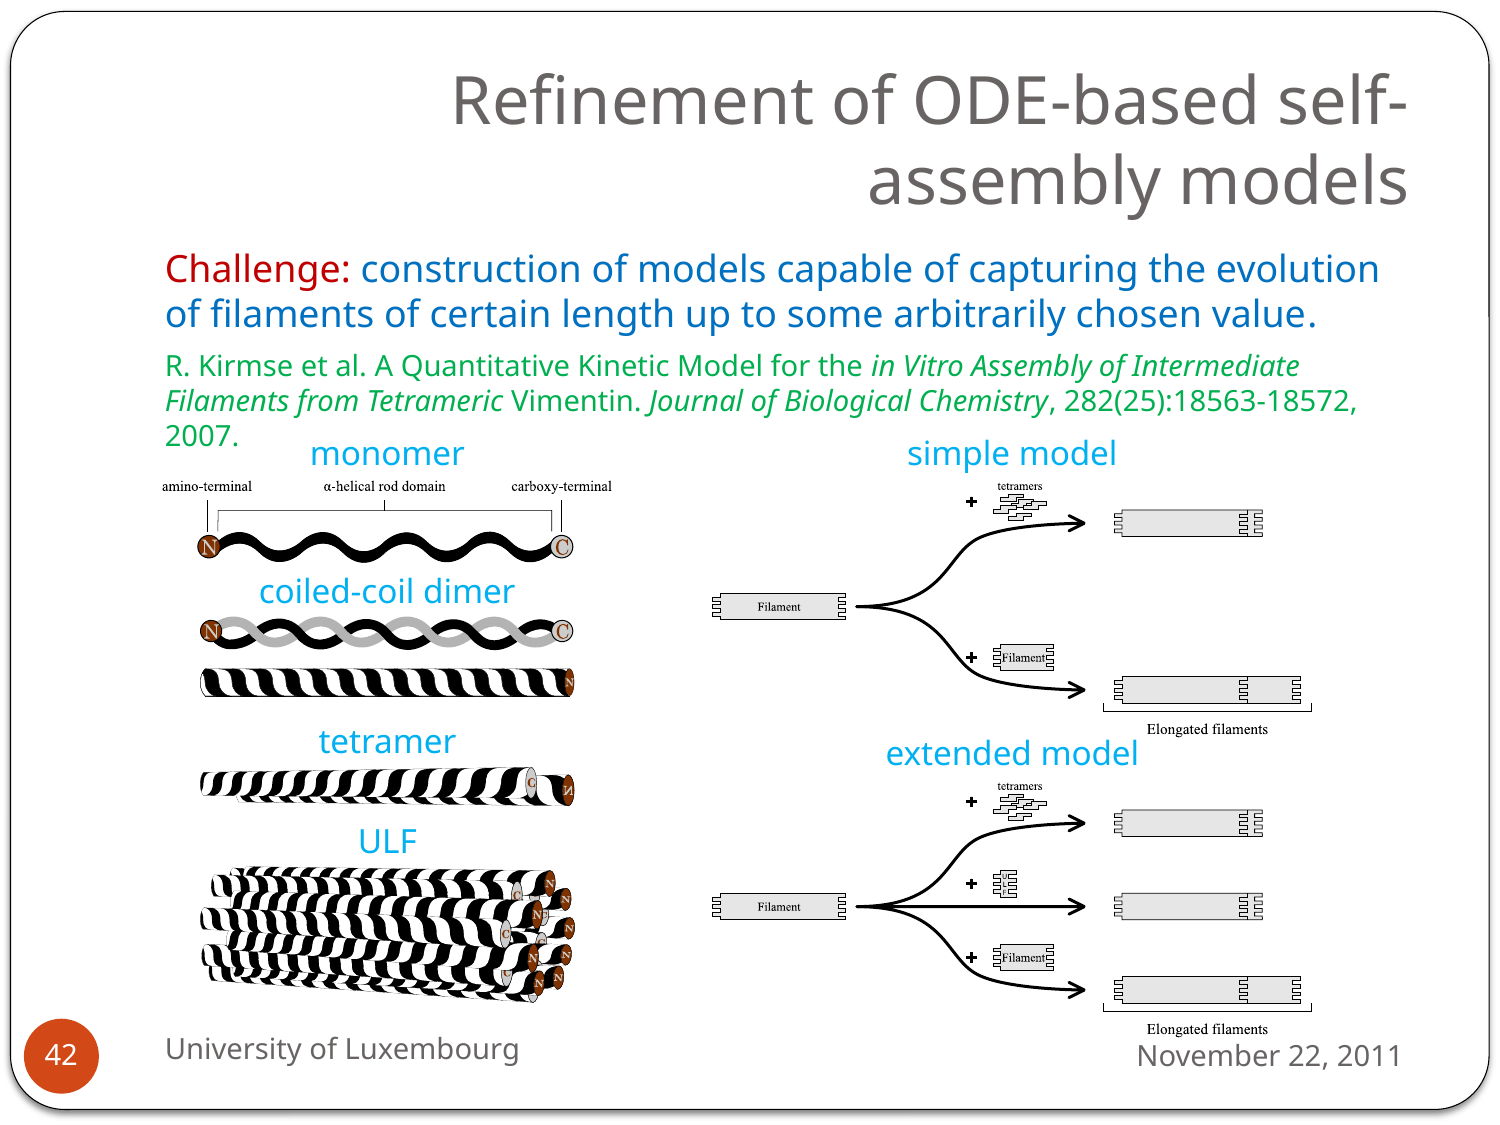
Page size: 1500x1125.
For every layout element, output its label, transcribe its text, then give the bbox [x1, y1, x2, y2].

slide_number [1012, 1015, 1419, 1094]
slide_number 42 [23, 1018, 99, 1094]
text_box extended model [870, 747, 1155, 780]
picture [199, 766, 576, 807]
text_box tetramer [303, 712, 472, 764]
picture [162, 480, 613, 564]
footer University of Luxembourg [150, 1012, 800, 1088]
title Refinement of ODE-based self-assembly models [150, 45, 1425, 233]
list Challenge: construction of models capable of capturing the evolution of filaments of certain length up to some arbitrarily chosen value. R. Kirmse et al. A Quantitative Kinetic Model for the in Vitro Assembly of Intermediate Filaments from Tetrameric Vimentin. Journal of Biological Chemistry, 282(25):18563-18572, 2007. [150, 237, 1425, 988]
picture [712, 782, 1313, 1038]
text_box ULF [343, 816, 432, 864]
text_box coiled-coil dimer [244, 575, 531, 614]
picture [199, 866, 576, 1004]
text_box monomer [295, 424, 480, 478]
picture [712, 482, 1313, 738]
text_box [199, 616, 576, 697]
text_box simple model [892, 424, 1133, 480]
